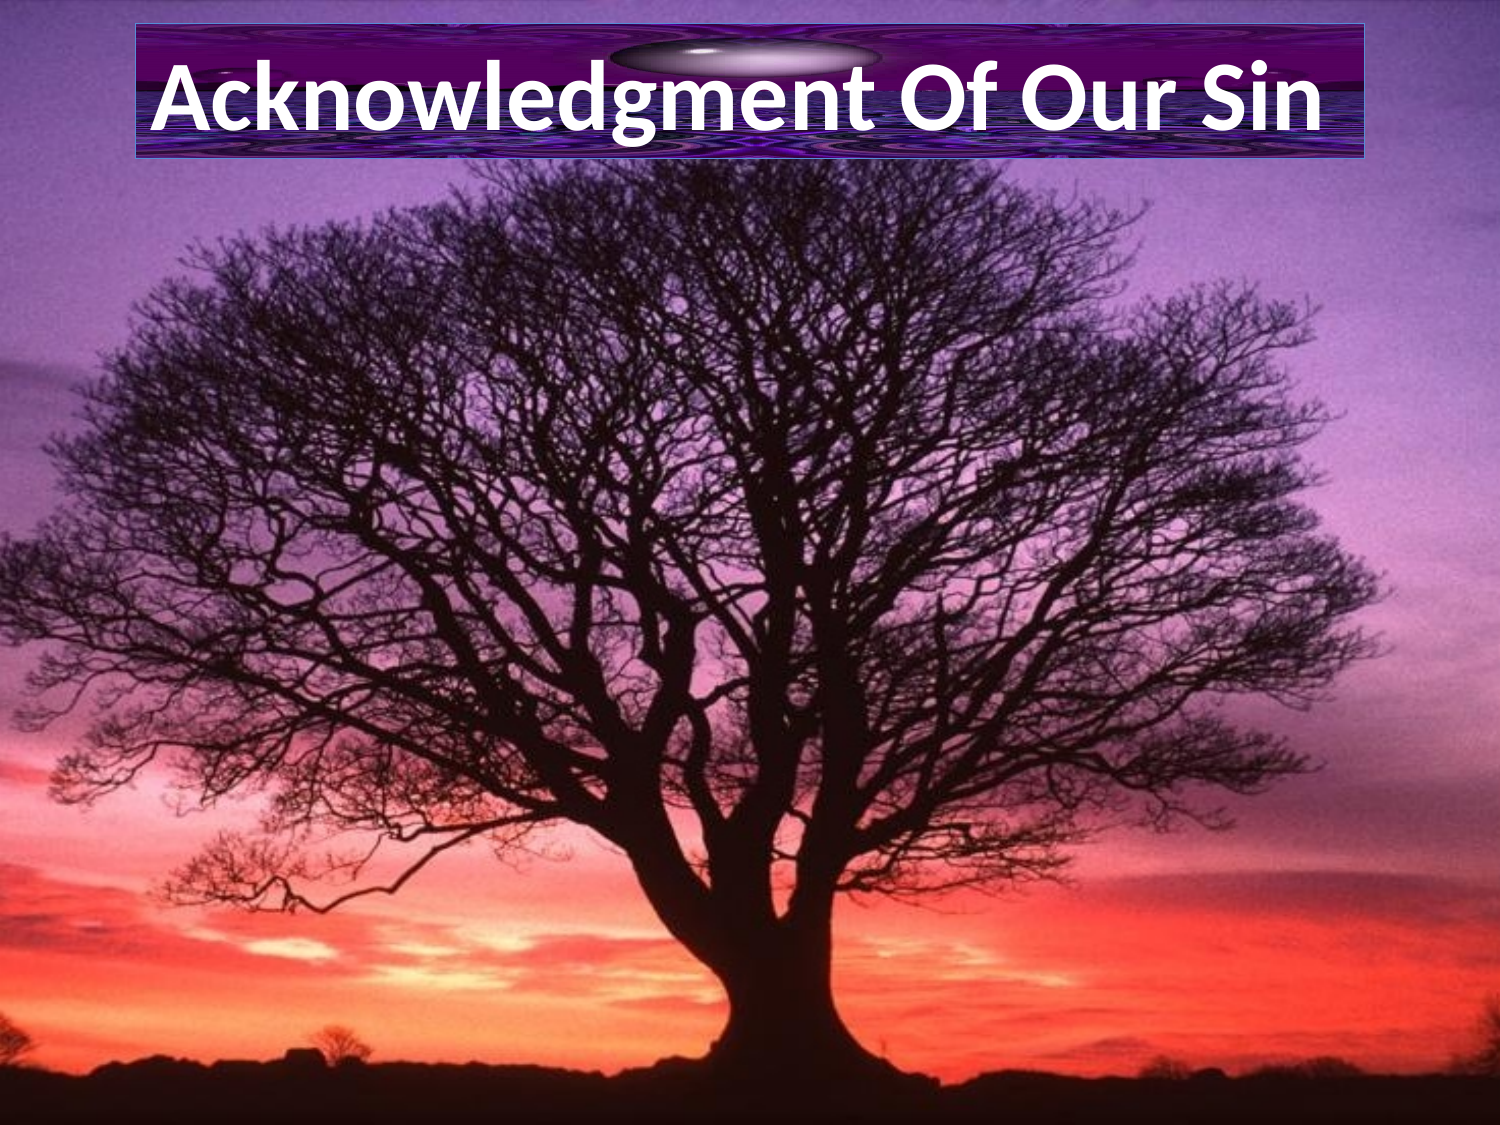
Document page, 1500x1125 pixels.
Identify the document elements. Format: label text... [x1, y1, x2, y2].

text_box Acknowledgment Of Our Sin [135, 23, 1365, 159]
picture [0, 0, 1500, 1125]
